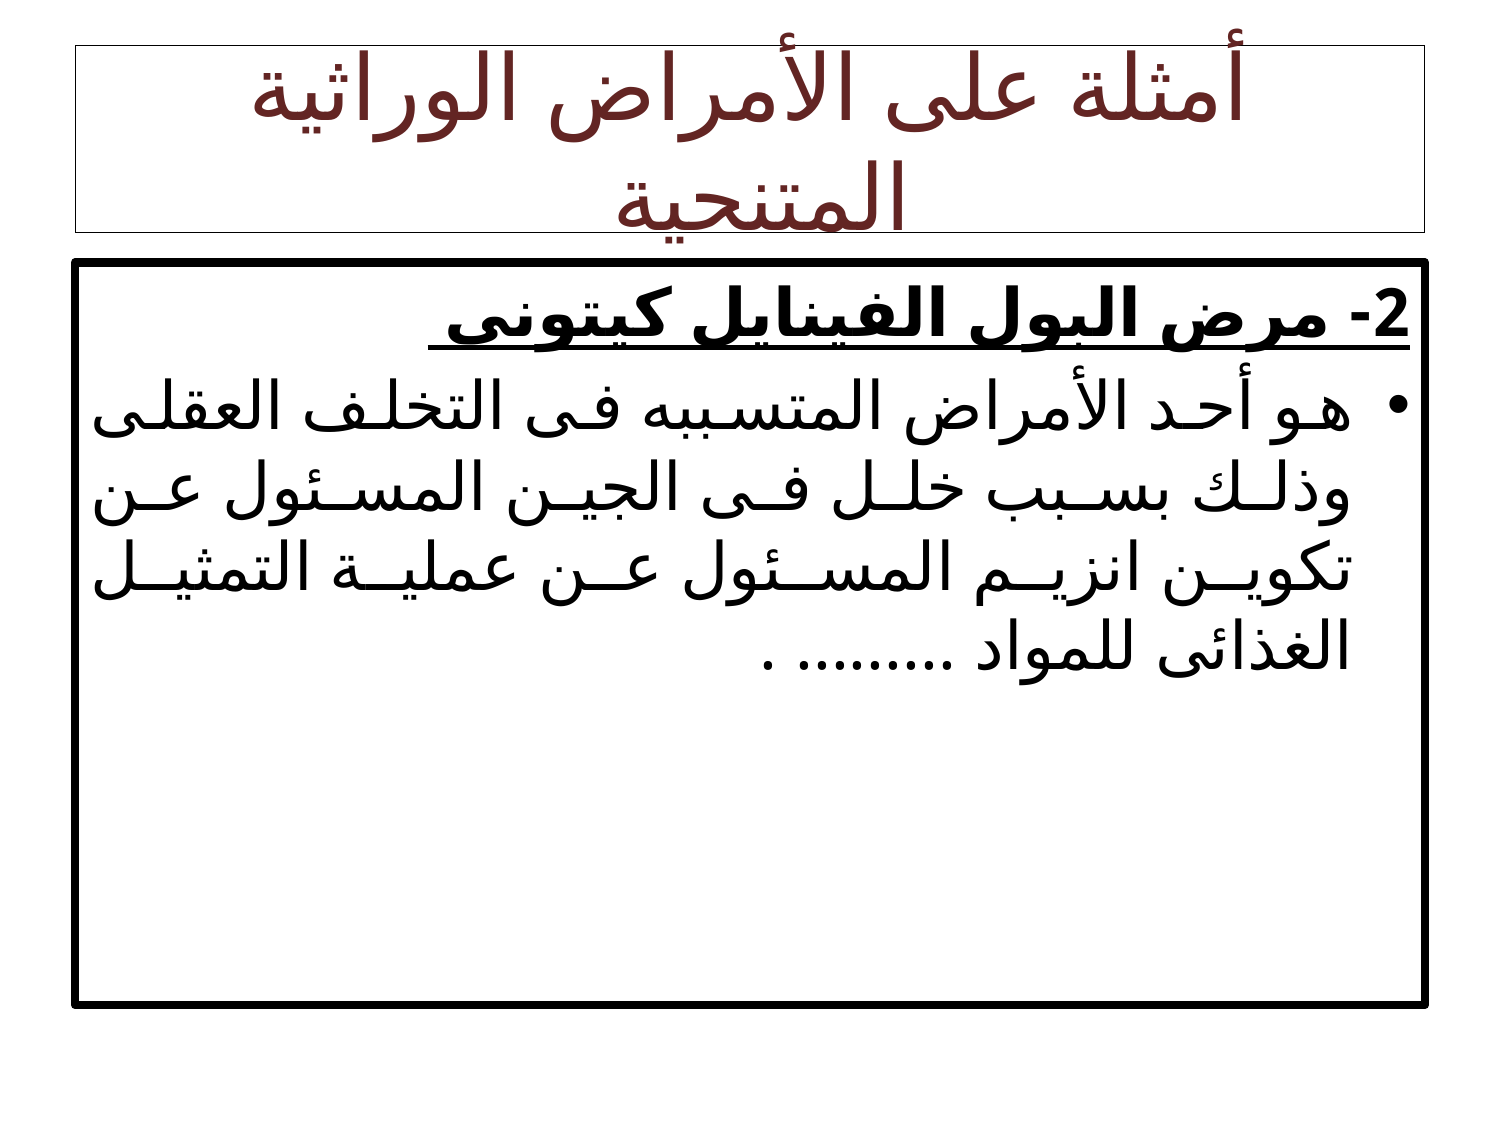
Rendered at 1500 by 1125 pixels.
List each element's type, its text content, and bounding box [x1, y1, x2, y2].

list 2- مرض البول الفينايل كيتونى هو أحد الأمراض المتسببه فى التخلف العقلى وذلك بسبب خلل فى الجين المسئول عن تكوين انزيم المسئول عن عملية التمثيل الغذائى للمواد ......... . [75, 262, 1425, 1005]
title أمثلة على الأمراض الوراثية المتنحية [75, 45, 1425, 233]
